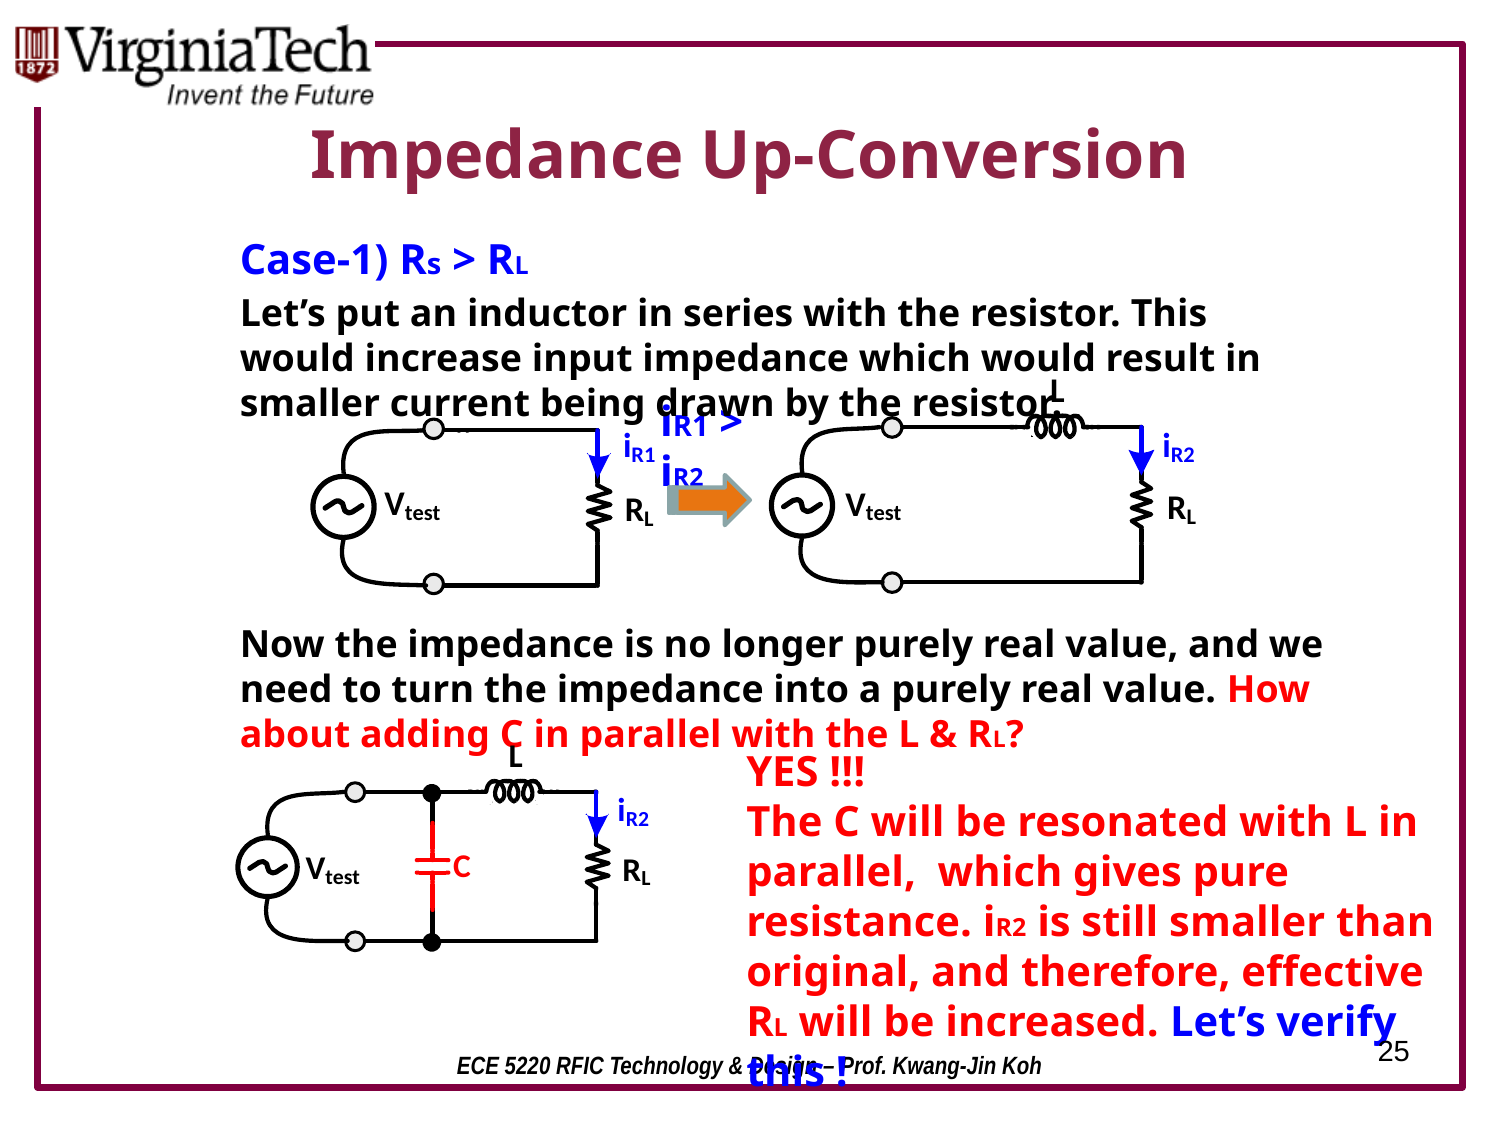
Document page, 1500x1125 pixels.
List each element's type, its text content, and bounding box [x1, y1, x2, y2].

picture [15, 24, 375, 107]
text_box Now the impedance is no longer purely real value, and we need to turn the impedance into a purely real value. How about adding C in parallel with the L & RL? [224, 612, 1413, 763]
title Impedance Up-Conversion [75, 104, 1425, 213]
text_box Case-1) Rs > RL [224, 224, 973, 290]
slide_number 25 [1074, 1024, 1425, 1103]
text_box Let’s put an inductor in series with the resistor. This would increase input impedance which would result in smaller current being drawn by the resistor. [224, 281, 1338, 432]
text_box YES !!! The C will be resonated with L in parallel, which gives pure resistance. iR2 is still smaller than original, and therefore, effective RL will be increased. Let’s verify this ! [731, 737, 1463, 1103]
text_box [227, 729, 691, 966]
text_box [302, 362, 1238, 613]
